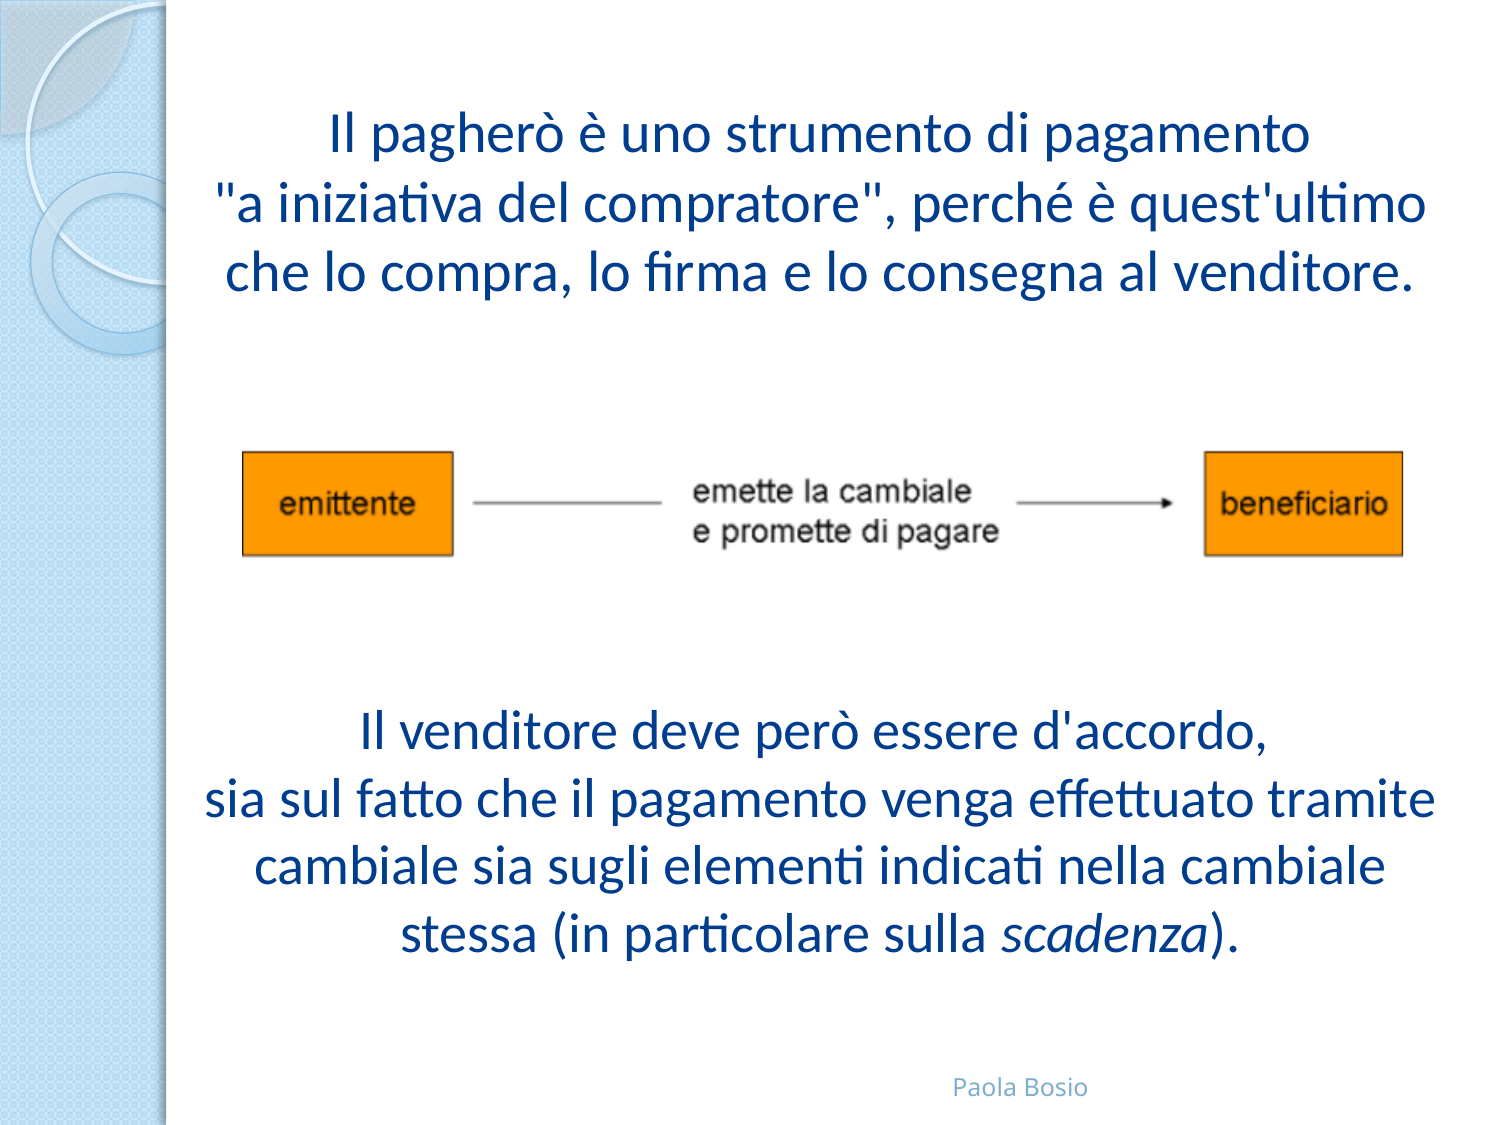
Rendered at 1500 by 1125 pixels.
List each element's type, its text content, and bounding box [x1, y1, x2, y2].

title Il pagherò è uno strumento di pagamento "a iniziativa del compratore", perché è quest'ultimo che lo compra, lo firma e lo consegna al venditore. Il venditore deve però essere d'accordo, sia sul fatto che il pagamento venga effettuato tramite cambiale sia sugli elementi indicati nella cambiale stessa (in particolare sulla scadenza). [171, 30, 1471, 1094]
picture [241, 450, 1404, 593]
footer Paola Bosio [937, 1034, 1413, 1113]
